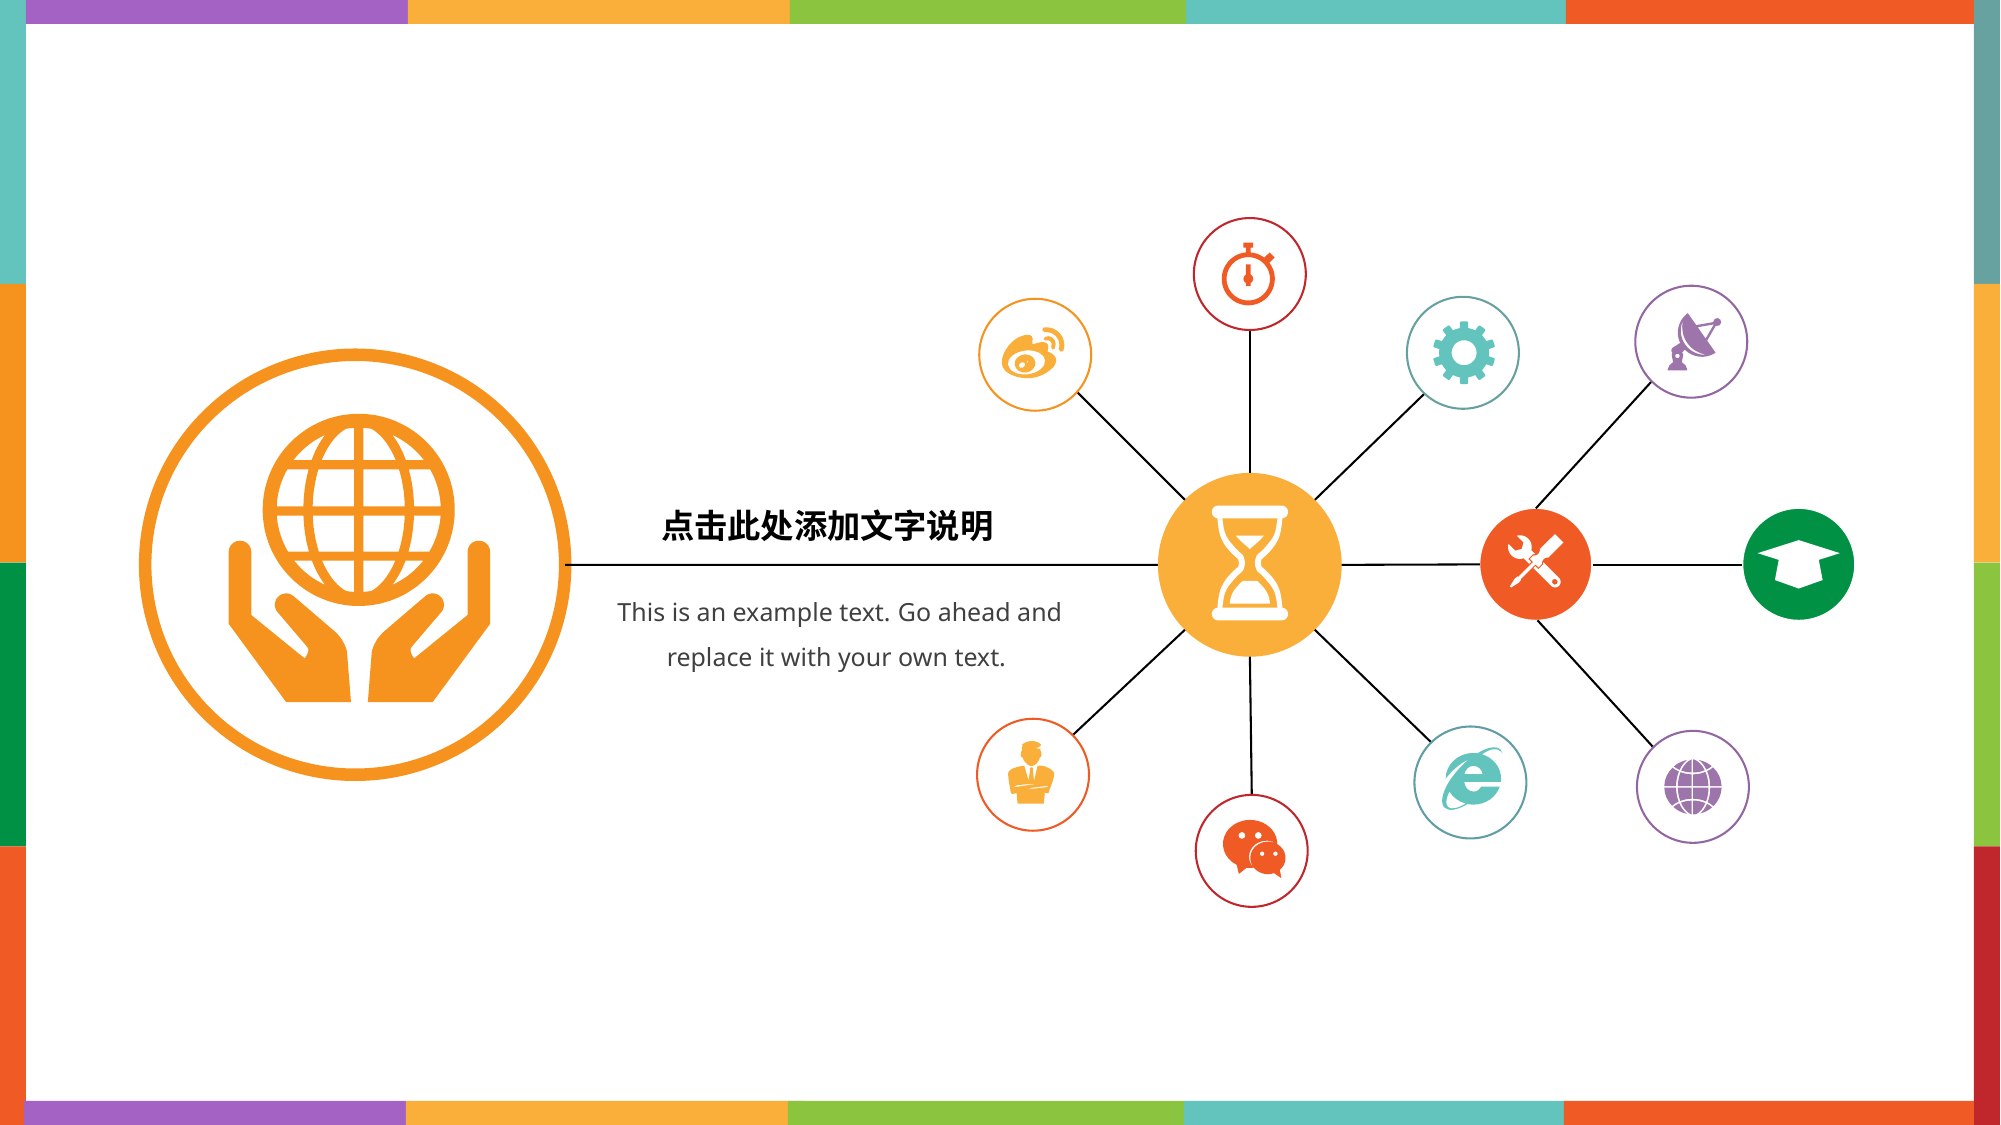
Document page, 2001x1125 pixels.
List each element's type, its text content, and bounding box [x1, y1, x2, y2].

text_box [978, 297, 1093, 412]
text_box [1221, 242, 1275, 306]
text_box [1663, 758, 1723, 816]
text_box [1020, 741, 1042, 766]
text_box [1156, 471, 1343, 658]
text_box [1508, 534, 1564, 588]
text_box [1535, 381, 1652, 509]
text_box [1433, 321, 1495, 385]
text_box [1405, 295, 1520, 410]
text_box [1757, 540, 1840, 589]
text_box [228, 540, 351, 703]
text_box [1008, 765, 1055, 804]
text_box [1211, 505, 1289, 621]
text_box [1666, 311, 1723, 372]
text_box [1413, 725, 1528, 840]
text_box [1537, 620, 1654, 748]
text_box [1314, 629, 1432, 743]
text_box [1194, 793, 1309, 908]
text_box [1741, 507, 1856, 622]
text_box [976, 717, 1091, 832]
text_box [367, 540, 491, 703]
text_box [1072, 629, 1185, 736]
text_box [1000, 326, 1066, 380]
text_box [144, 353, 567, 776]
text_box 点击此处添加文字说明 [583, 497, 1072, 553]
text_box [1441, 746, 1504, 811]
text_box This is an example text. Go ahead and replace it with your own text. [563, 574, 1117, 679]
text_box [1634, 284, 1749, 399]
text_box [262, 413, 455, 606]
text_box [1478, 507, 1593, 622]
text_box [1076, 391, 1185, 500]
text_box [1314, 393, 1425, 500]
text_box [1222, 818, 1287, 881]
text_box [1192, 216, 1307, 332]
text_box [1635, 729, 1750, 844]
